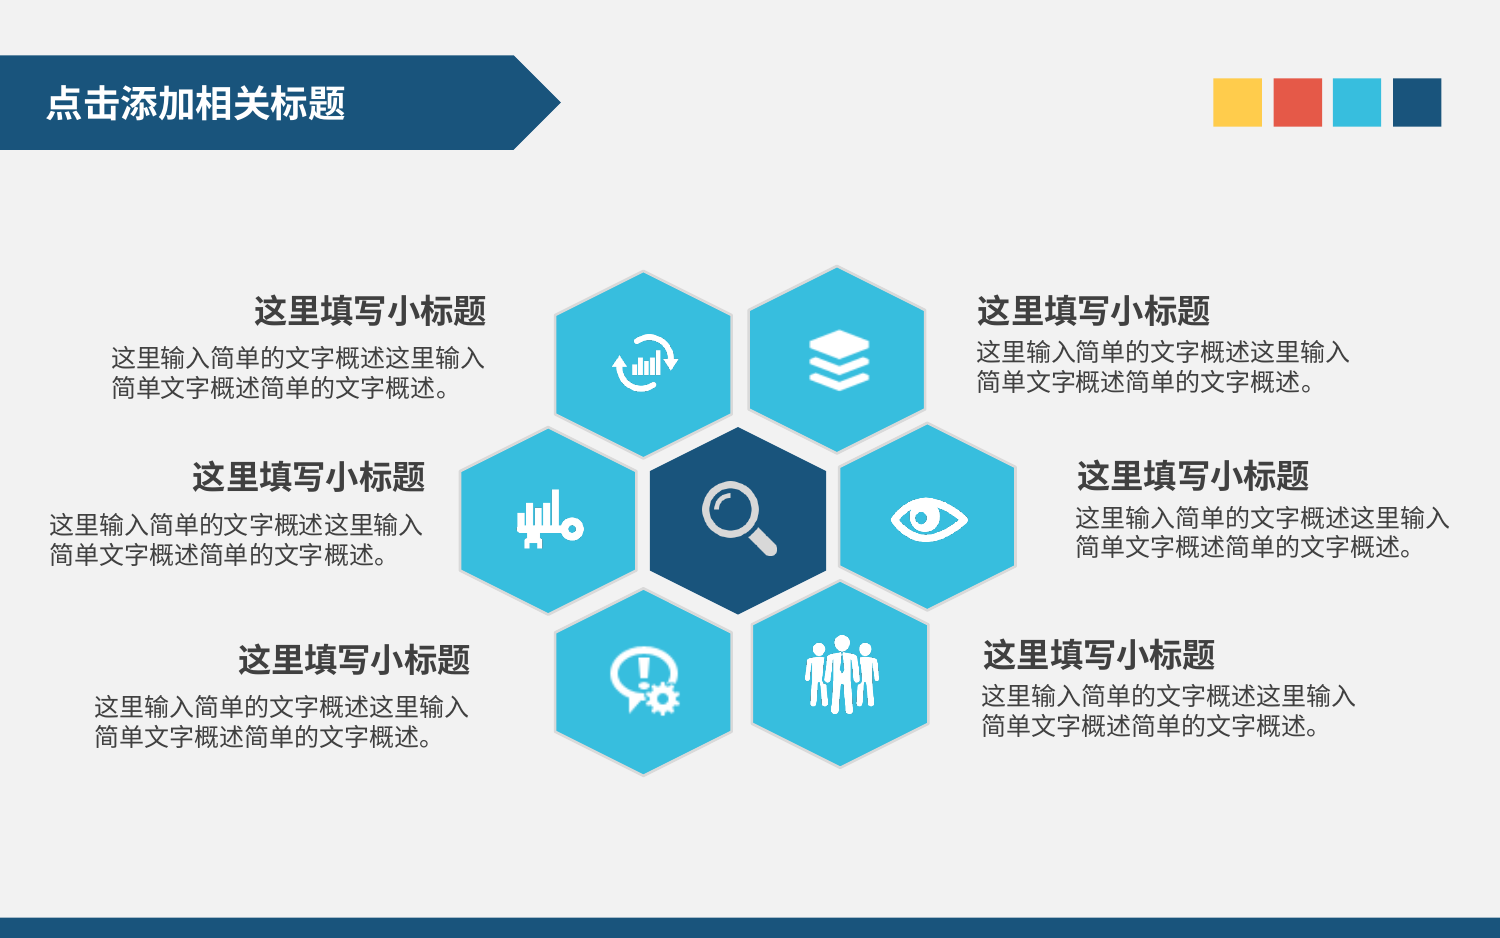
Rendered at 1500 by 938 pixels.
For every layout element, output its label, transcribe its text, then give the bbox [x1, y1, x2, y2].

text_box [837, 421, 1018, 613]
text_box 点击添加相关标题 [31, 72, 361, 132]
picture [889, 497, 969, 542]
text_box [553, 269, 734, 461]
text_box 这里输入简单的文字概述这里输入简单文字概述简单的文字概述。 [74, 681, 506, 762]
picture [803, 634, 879, 715]
picture [511, 481, 587, 557]
picture [607, 642, 682, 718]
text_box [1272, 76, 1324, 129]
picture [607, 325, 682, 401]
text_box 这里填写小标题 [218, 635, 496, 689]
text_box 这里输入简单的文字概述这里输入简单文字概述简单的文字概述。 [91, 332, 522, 413]
text_box [1391, 76, 1444, 129]
text_box [1331, 76, 1383, 129]
picture [701, 481, 777, 557]
text_box [0, 915, 1500, 938]
text_box 这里输入简单的文字概述这里输入简单文字概述简单的文字概述。 [1055, 492, 1487, 572]
text_box 这里输入简单的文字概述这里输入简单文字概述简单的文字概述。 [29, 499, 460, 580]
text_box [553, 586, 734, 778]
text_box 这里填写小标题 [963, 630, 1348, 684]
text_box 这里填写小标题 [957, 286, 1342, 340]
text_box [647, 425, 829, 617]
text_box 这里输入简单的文字概述这里输入简单文字概述简单的文字概述。 [956, 326, 1387, 407]
text_box [0, 53, 564, 152]
text_box 这里填写小标题 [1057, 451, 1442, 505]
text_box [457, 425, 639, 617]
text_box 这里填写小标题 [172, 453, 451, 507]
text_box [1211, 76, 1264, 129]
text_box [746, 264, 928, 456]
text_box 这里填写小标题 [234, 286, 512, 340]
picture [784, 305, 894, 414]
text_box [749, 578, 931, 770]
text_box 这里输入简单的文字概述这里输入简单文字概述简单的文字概述。 [962, 670, 1393, 751]
